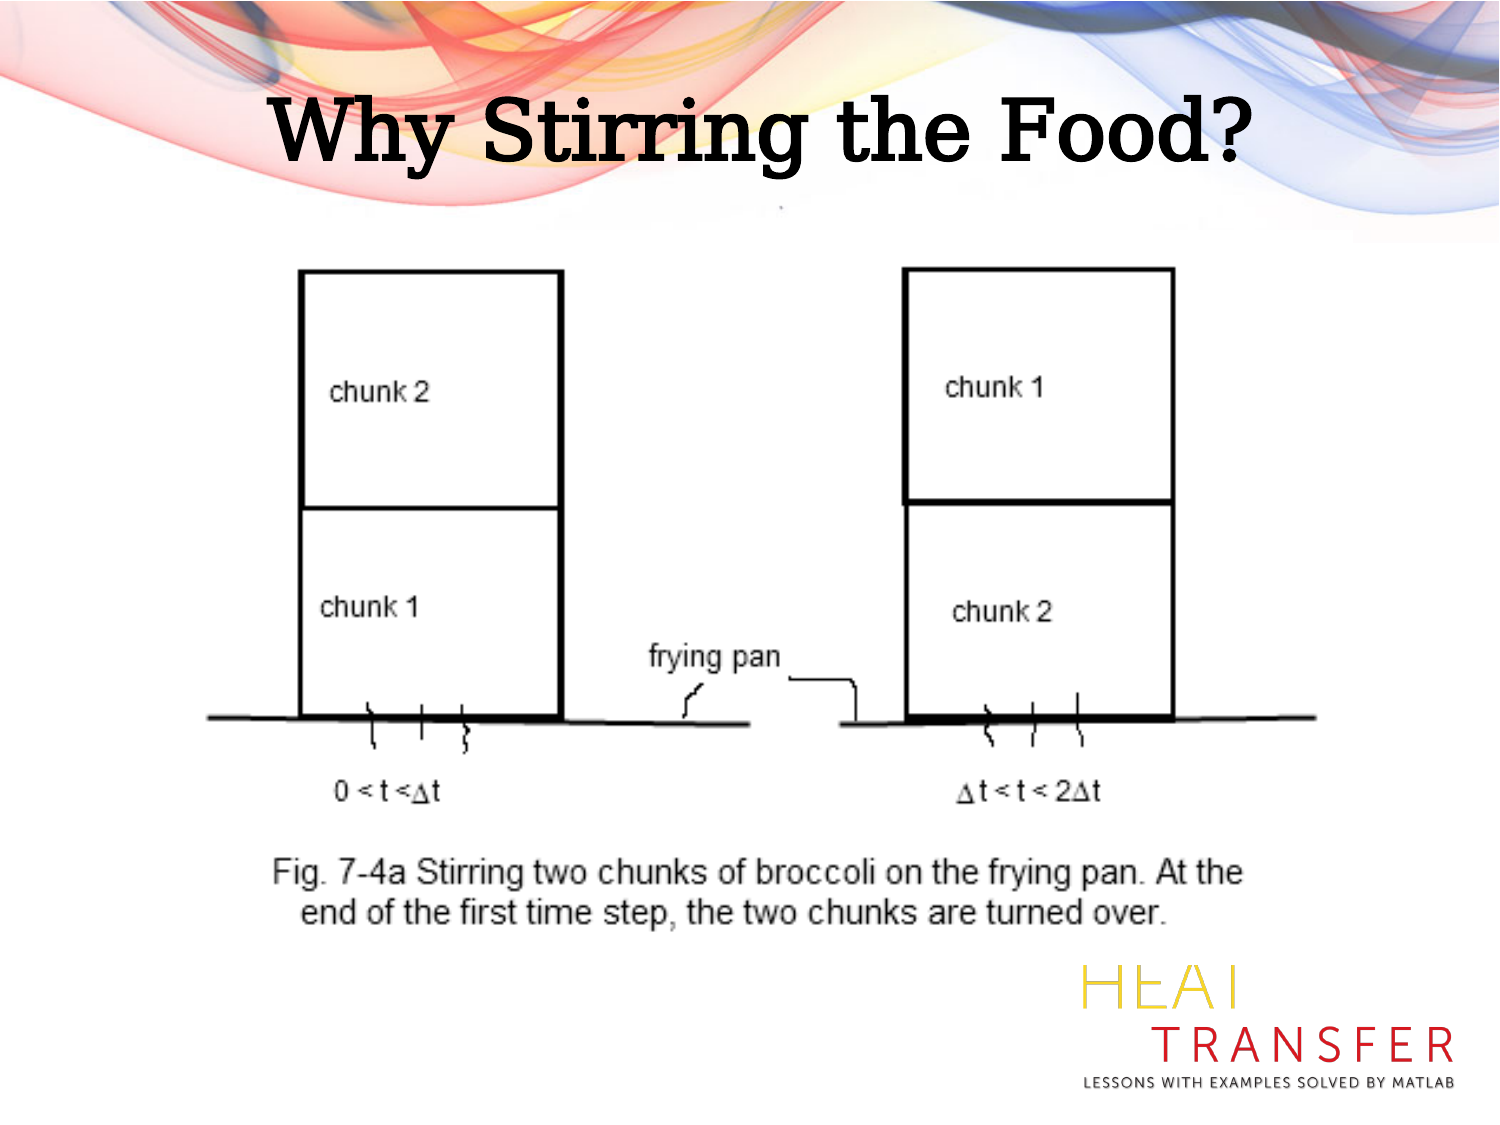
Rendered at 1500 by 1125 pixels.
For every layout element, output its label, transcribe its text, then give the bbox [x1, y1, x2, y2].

text_box Why Stirring the Food? [78, 68, 1444, 504]
picture [0, 1, 1499, 243]
picture [182, 230, 1464, 1093]
